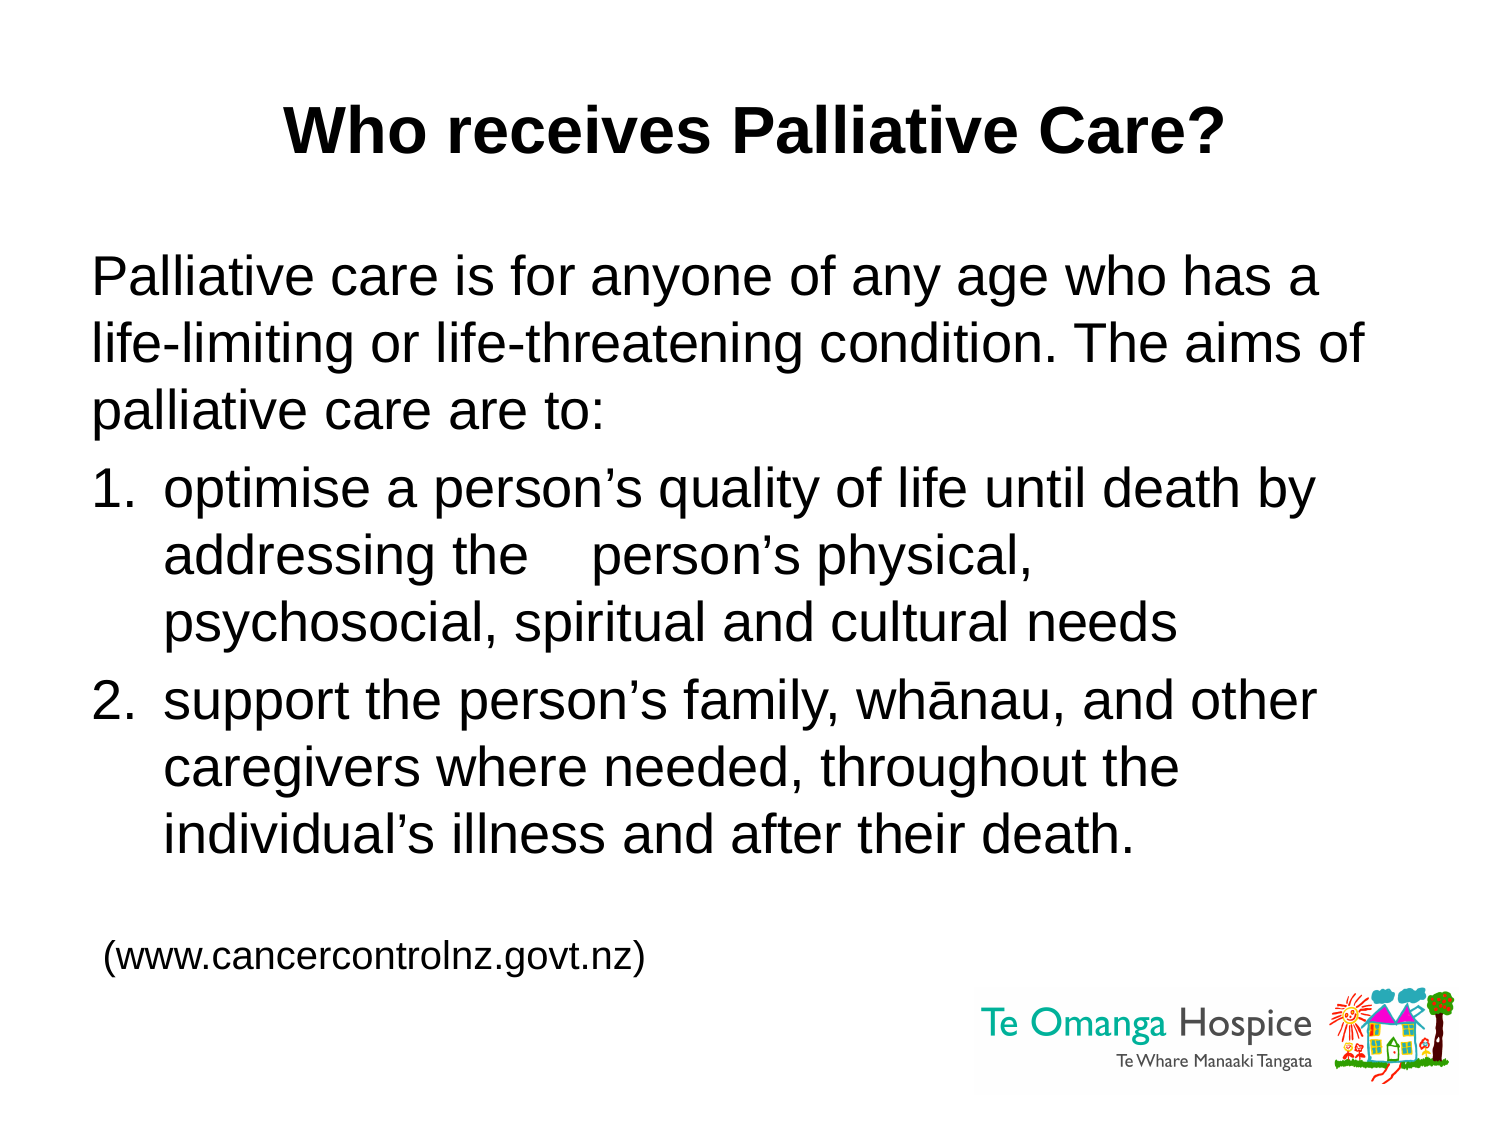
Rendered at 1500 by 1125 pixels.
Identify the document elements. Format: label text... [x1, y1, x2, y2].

list Palliative care is for anyone of any age who has a life-limiting or life-threatening condition. The aims of palliative care are to: optimise a person’s quality of life until death by addressing the person’s physical, psychosocial, spiritual and cultural needs support the person’s family, whānau, and other caregivers where needed, throughout the individual’s illness and after their death. (www.cancercontrolnz.govt.nz) [76, 172, 1400, 988]
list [974, 987, 1459, 1095]
title Who receives Palliative Care? [88, 45, 1424, 209]
